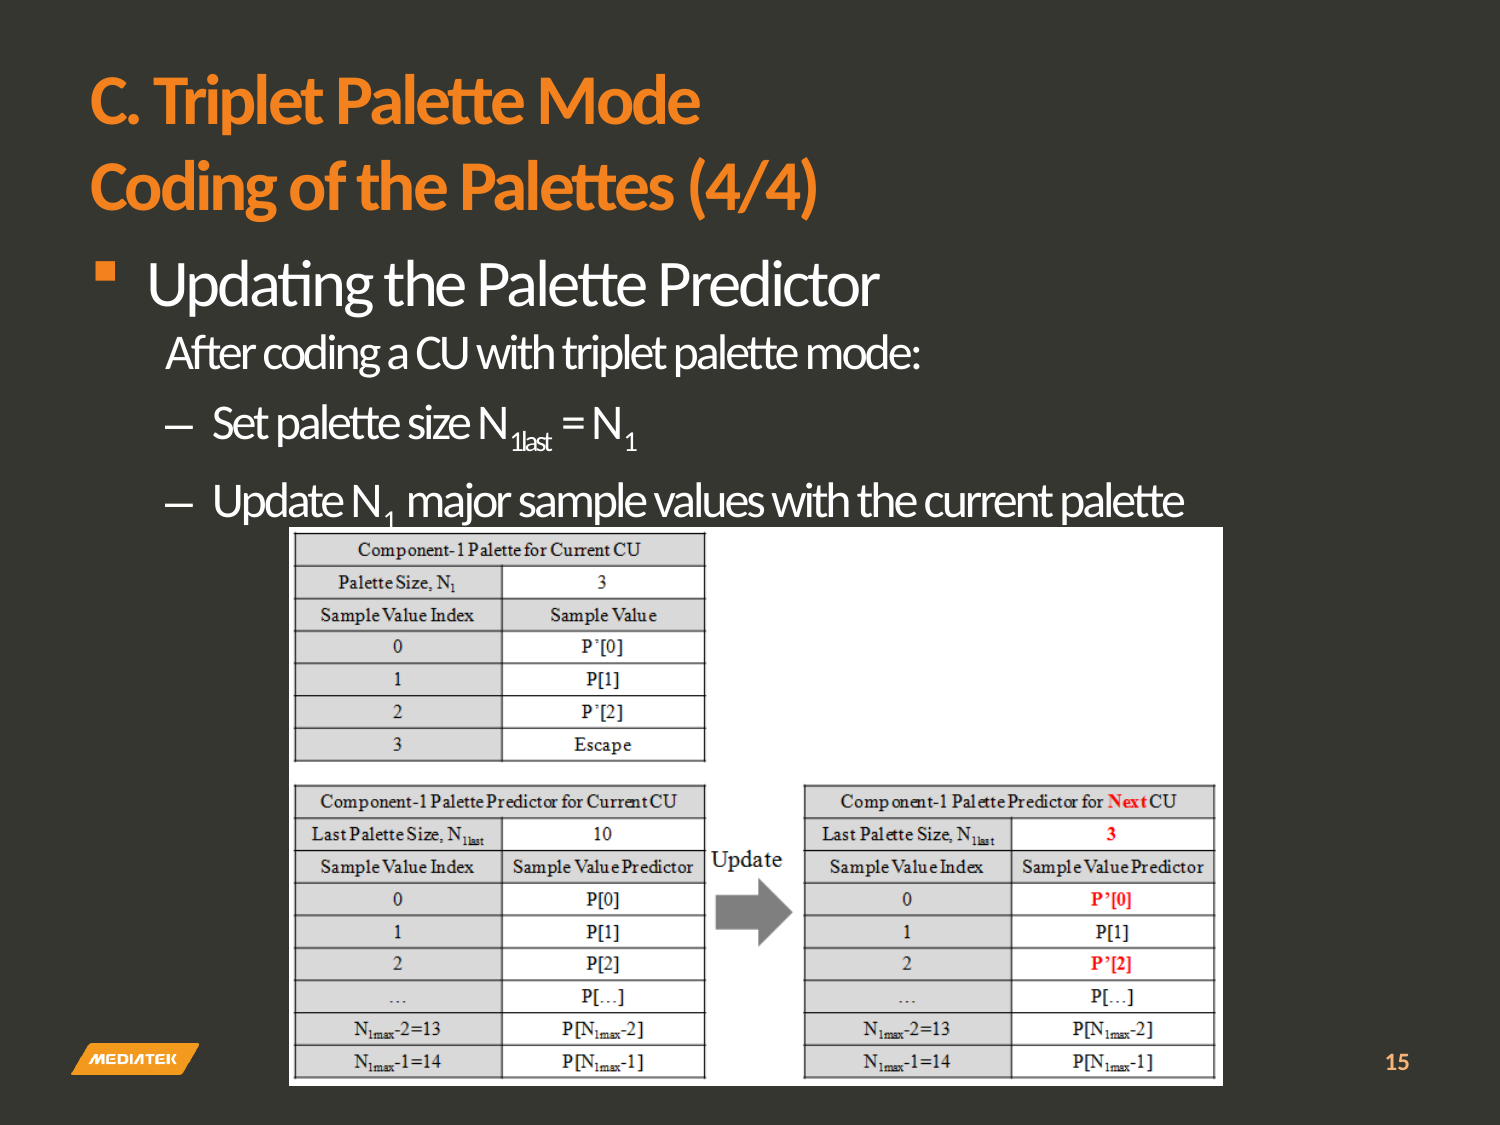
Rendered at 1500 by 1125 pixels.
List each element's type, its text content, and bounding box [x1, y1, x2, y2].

title C. Triplet Palette Mode Coding of the Palettes (4/4) [75, 45, 1425, 231]
picture [71, 1043, 199, 1075]
list Updating the Palette Predictor After coding a CU with triplet palette mode: Set palette size N1last = N1 Update N1 major sample values with the current palette [75, 231, 1471, 975]
slide_number 15 [1251, 1029, 1425, 1090]
picture [288, 526, 1223, 1086]
